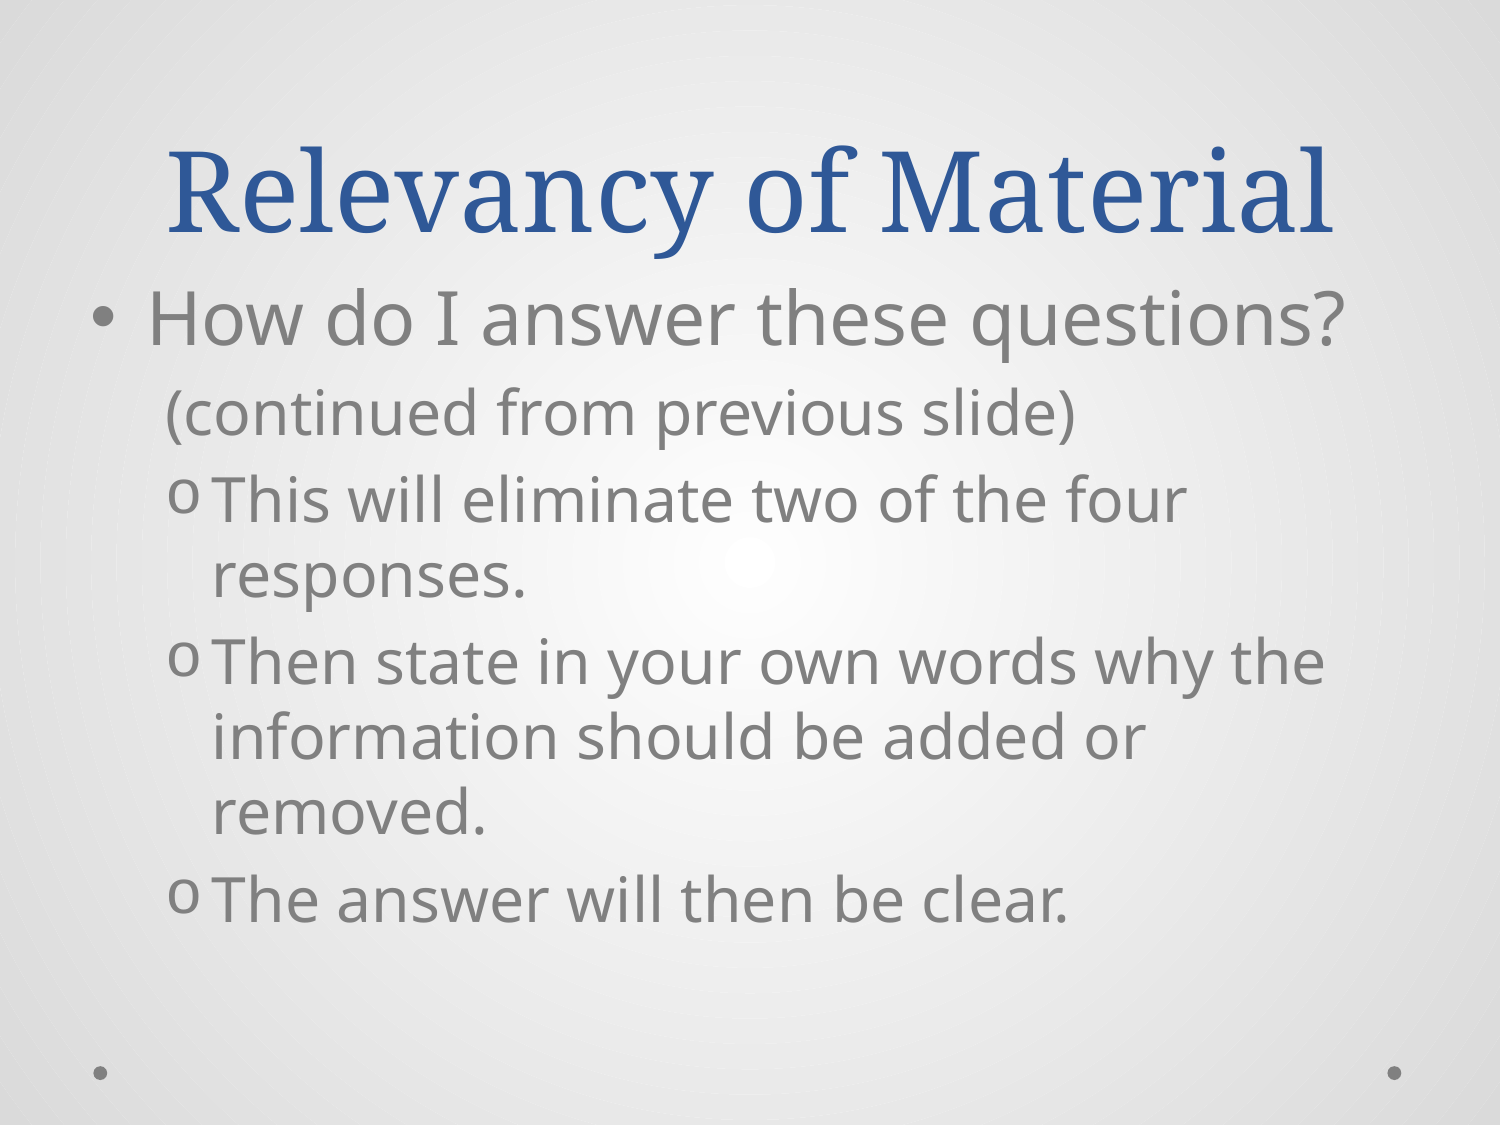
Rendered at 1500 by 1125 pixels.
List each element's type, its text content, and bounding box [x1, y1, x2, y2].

list How do I answer these questions? (continued from previous slide) This will eliminate two of the four responses. Then state in your own words why the information should be added or removed. The answer will then be clear. [75, 262, 1425, 1005]
title Relevancy of Material [75, 0, 1425, 262]
